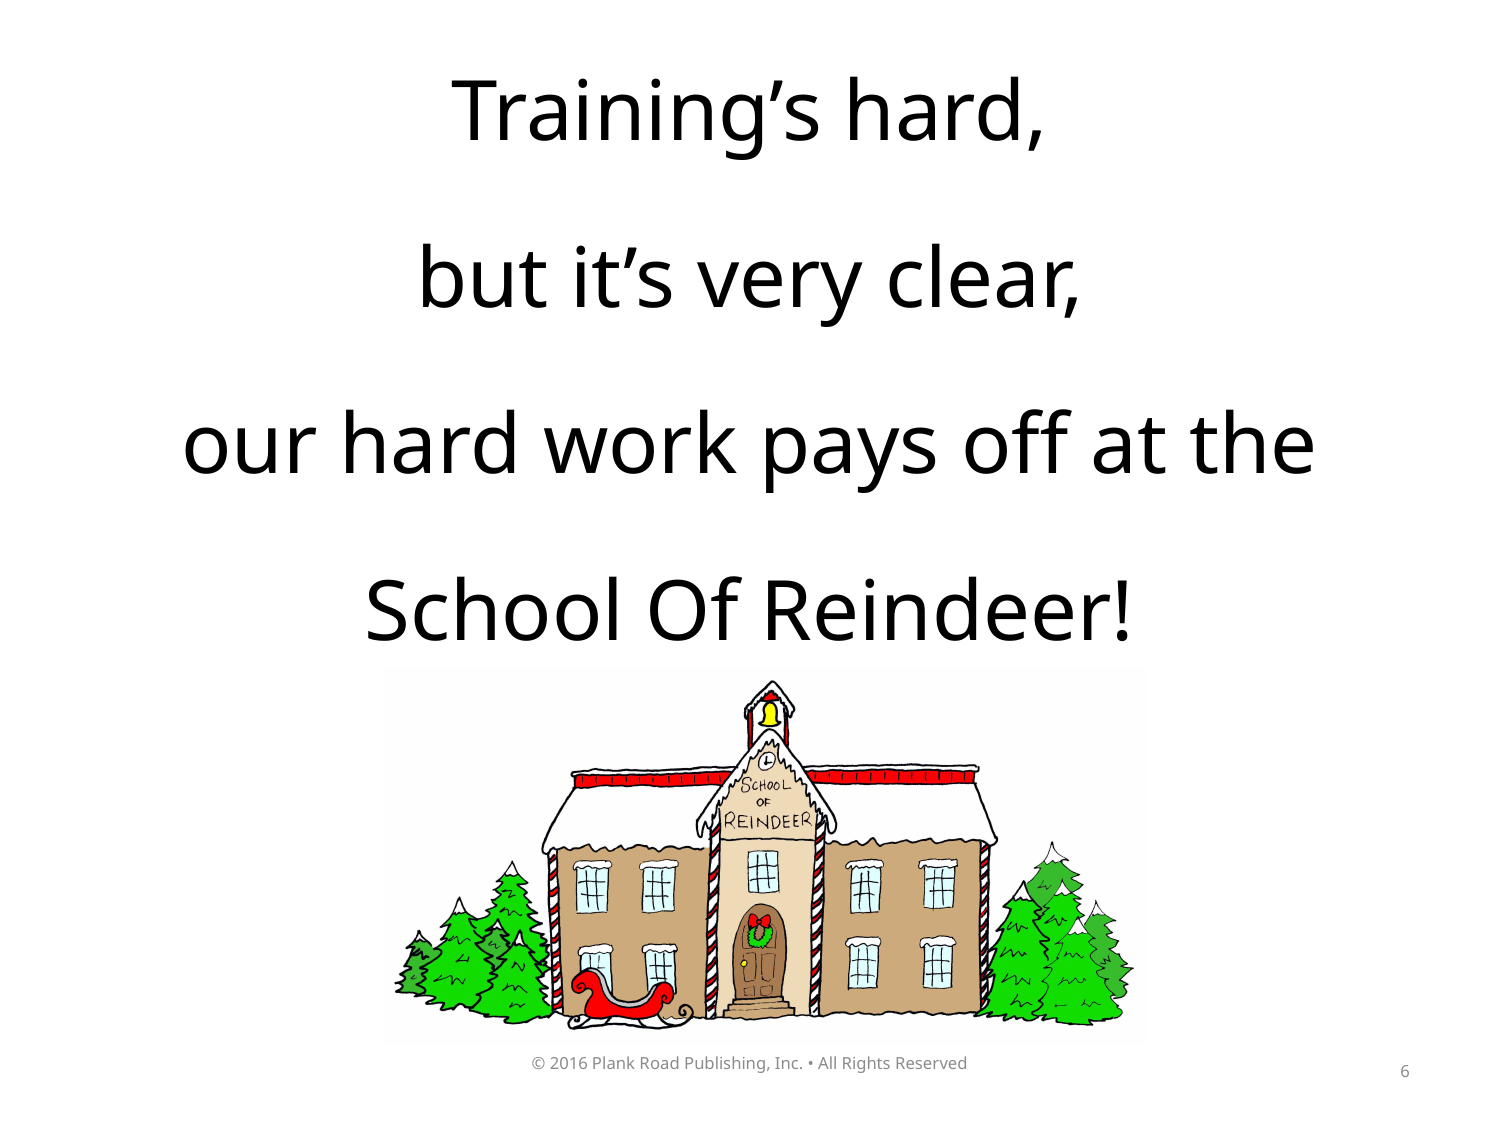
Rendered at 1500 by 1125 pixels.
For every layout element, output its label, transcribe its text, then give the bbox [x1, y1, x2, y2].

list Training’s hard, but it’s very clear, our hard work pays off at the School Of Reindeer! [75, 0, 1425, 1014]
picture [383, 667, 1147, 1045]
slide_number 6 [1074, 1042, 1425, 1103]
